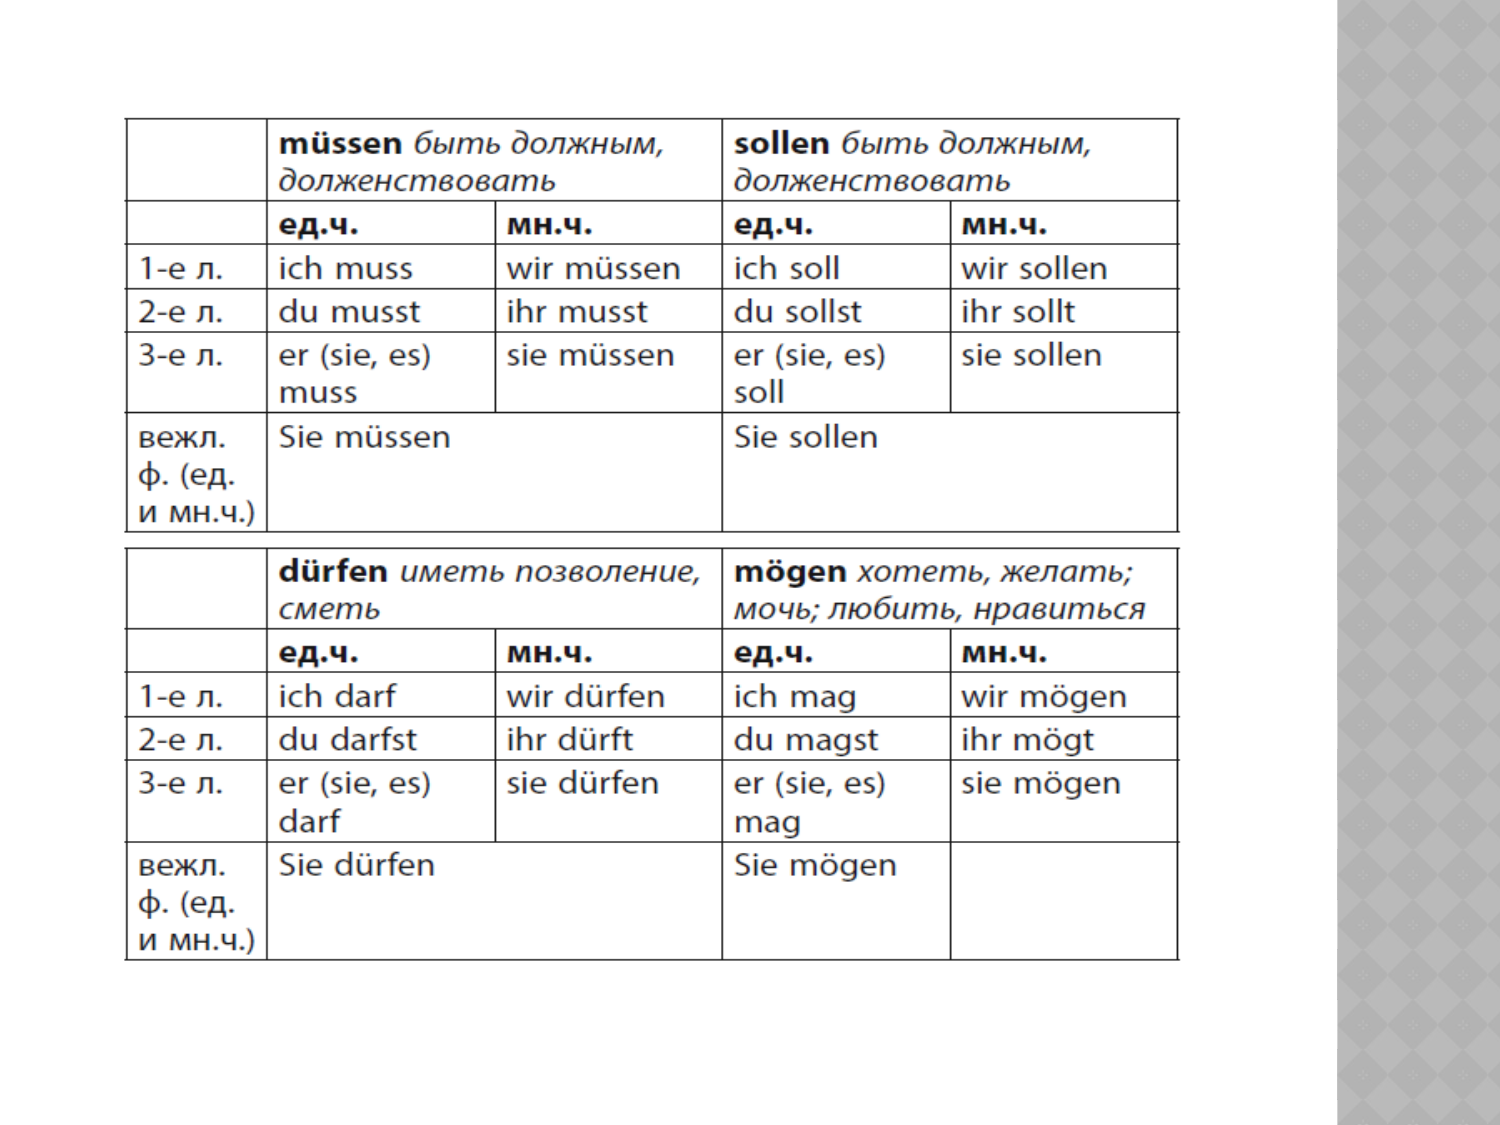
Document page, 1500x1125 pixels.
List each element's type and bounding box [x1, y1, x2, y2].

list [52, 77, 1282, 1017]
